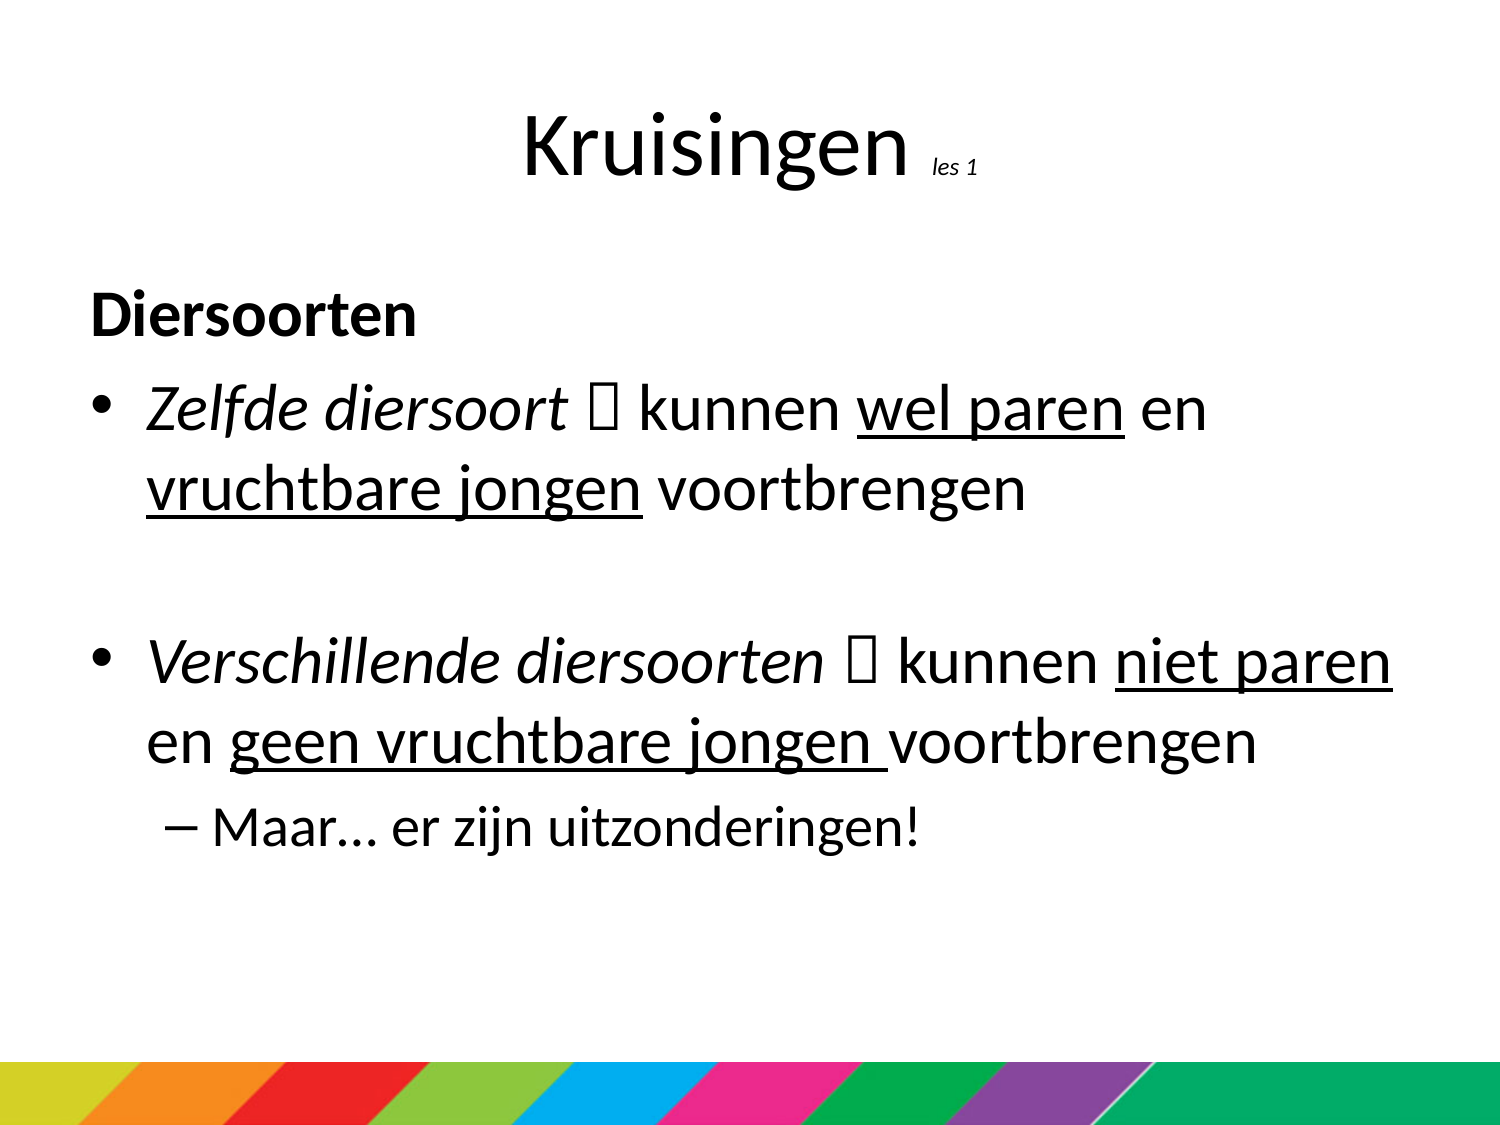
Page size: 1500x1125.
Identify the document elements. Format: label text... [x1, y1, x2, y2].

list Diersoorten Zelfde diersoort  kunnen wel paren en vruchtbare jongen voortbrengen Verschillende diersoorten  kunnen niet paren en geen vruchtbare jongen voortbrengen Maar… er zijn uitzonderingen! [75, 262, 1425, 1005]
title Kruisingen les 1 [75, 45, 1425, 233]
picture [656, 1062, 1500, 1125]
picture [0, 1062, 574, 1125]
